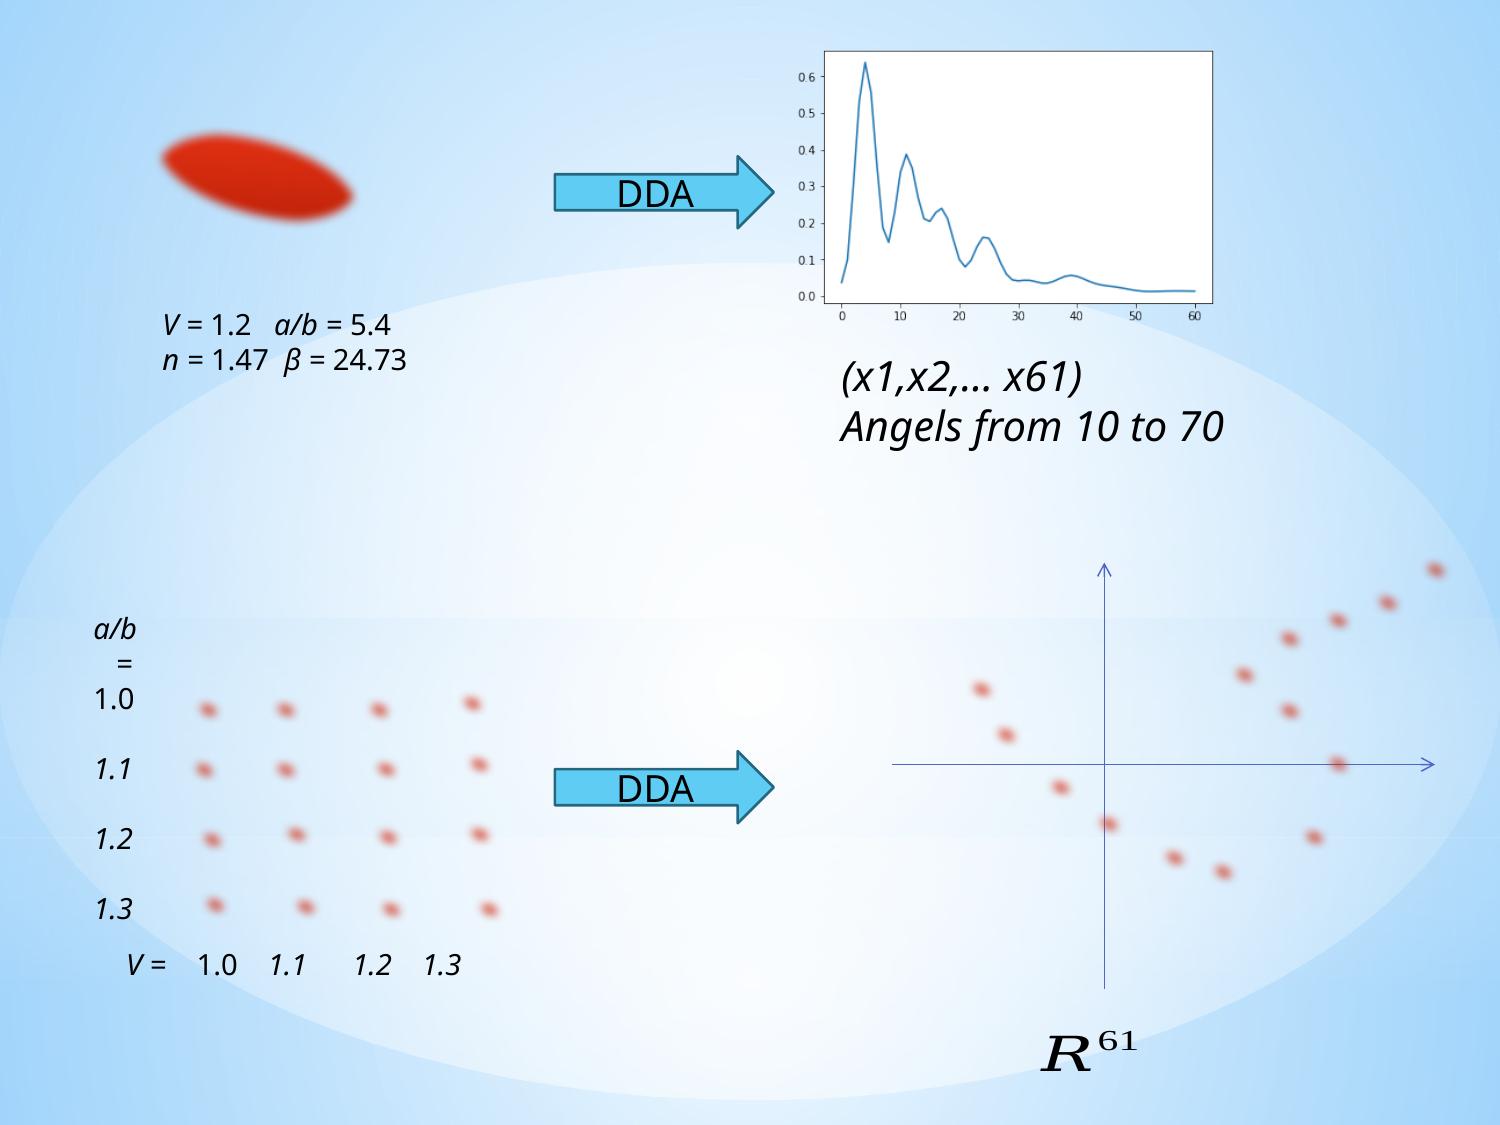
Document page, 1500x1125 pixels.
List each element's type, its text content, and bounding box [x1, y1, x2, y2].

text_box a/b = 1.0 1.1 1.2 1.3 [78, 602, 205, 933]
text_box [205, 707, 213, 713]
text_box V = 1.0 1.1 1.2 1.3 [111, 938, 549, 989]
picture [789, 39, 1224, 332]
text_box [171, 142, 344, 213]
text_box DDA [553, 154, 775, 230]
text_box DDA [553, 749, 775, 825]
